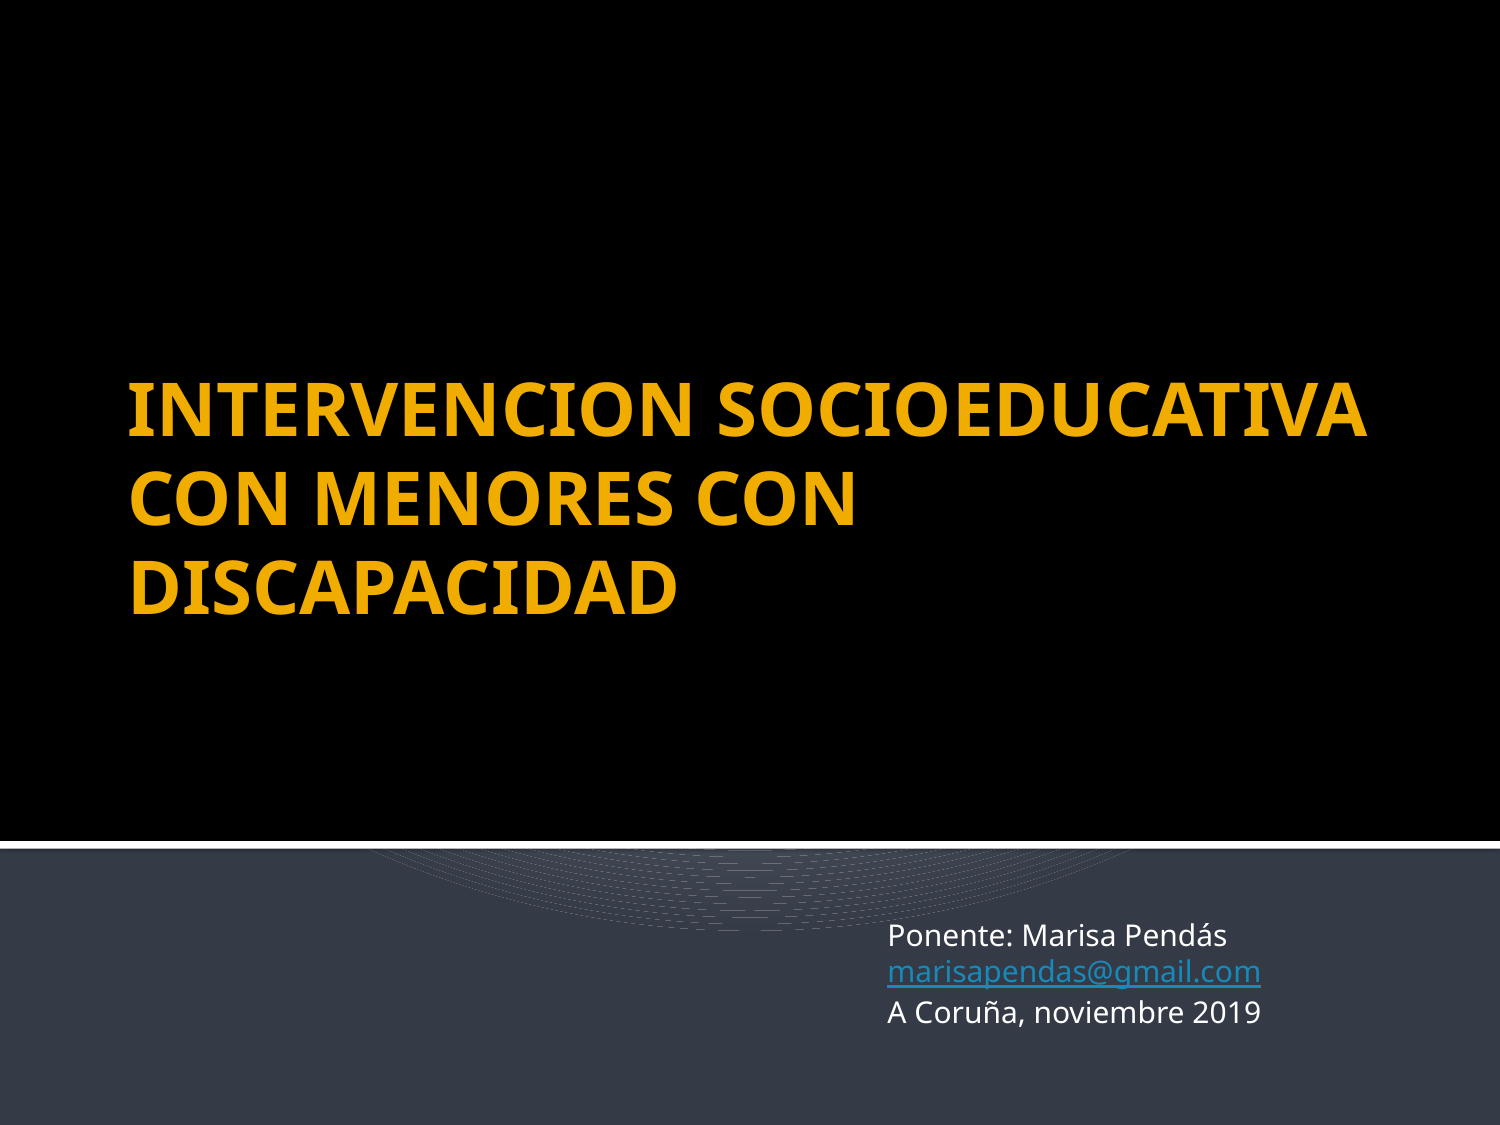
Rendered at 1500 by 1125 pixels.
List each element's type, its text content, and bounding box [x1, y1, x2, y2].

subtitle Ponente: Marisa Pendás marisapendas@gmail.com A Coruña, noviembre 2019 [868, 916, 1365, 1032]
title INTERVENCION SOCIOEDUCATIVA CON MENORES CON DISCAPACIDAD [112, 361, 1438, 637]
